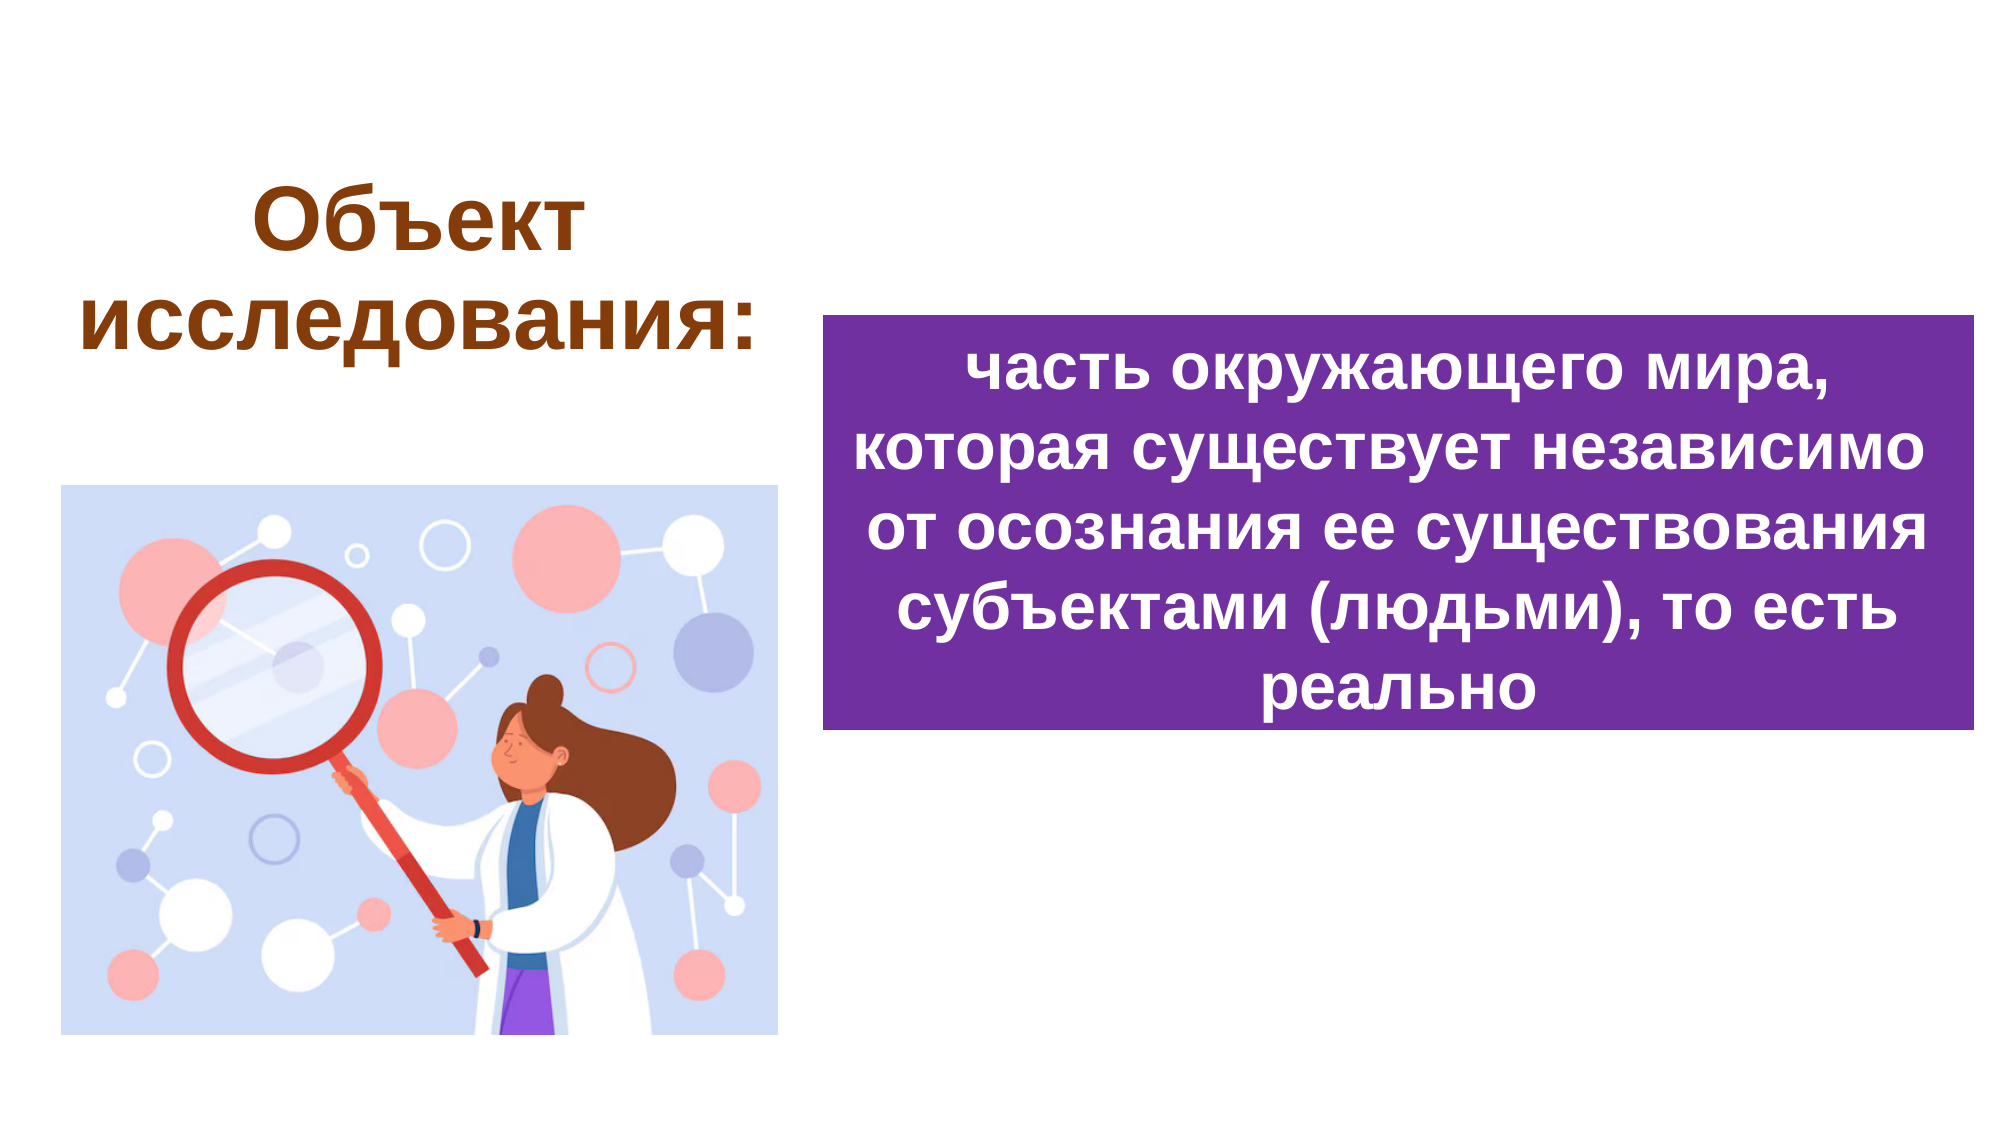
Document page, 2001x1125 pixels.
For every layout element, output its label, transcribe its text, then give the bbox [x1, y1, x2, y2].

text_box часть окружающего мира, которая существует независимо от осознания ее существования субъектами (людьми), то есть реально [823, 315, 1974, 730]
picture [61, 485, 778, 1035]
text_box Объект исследования: [41, 74, 797, 466]
